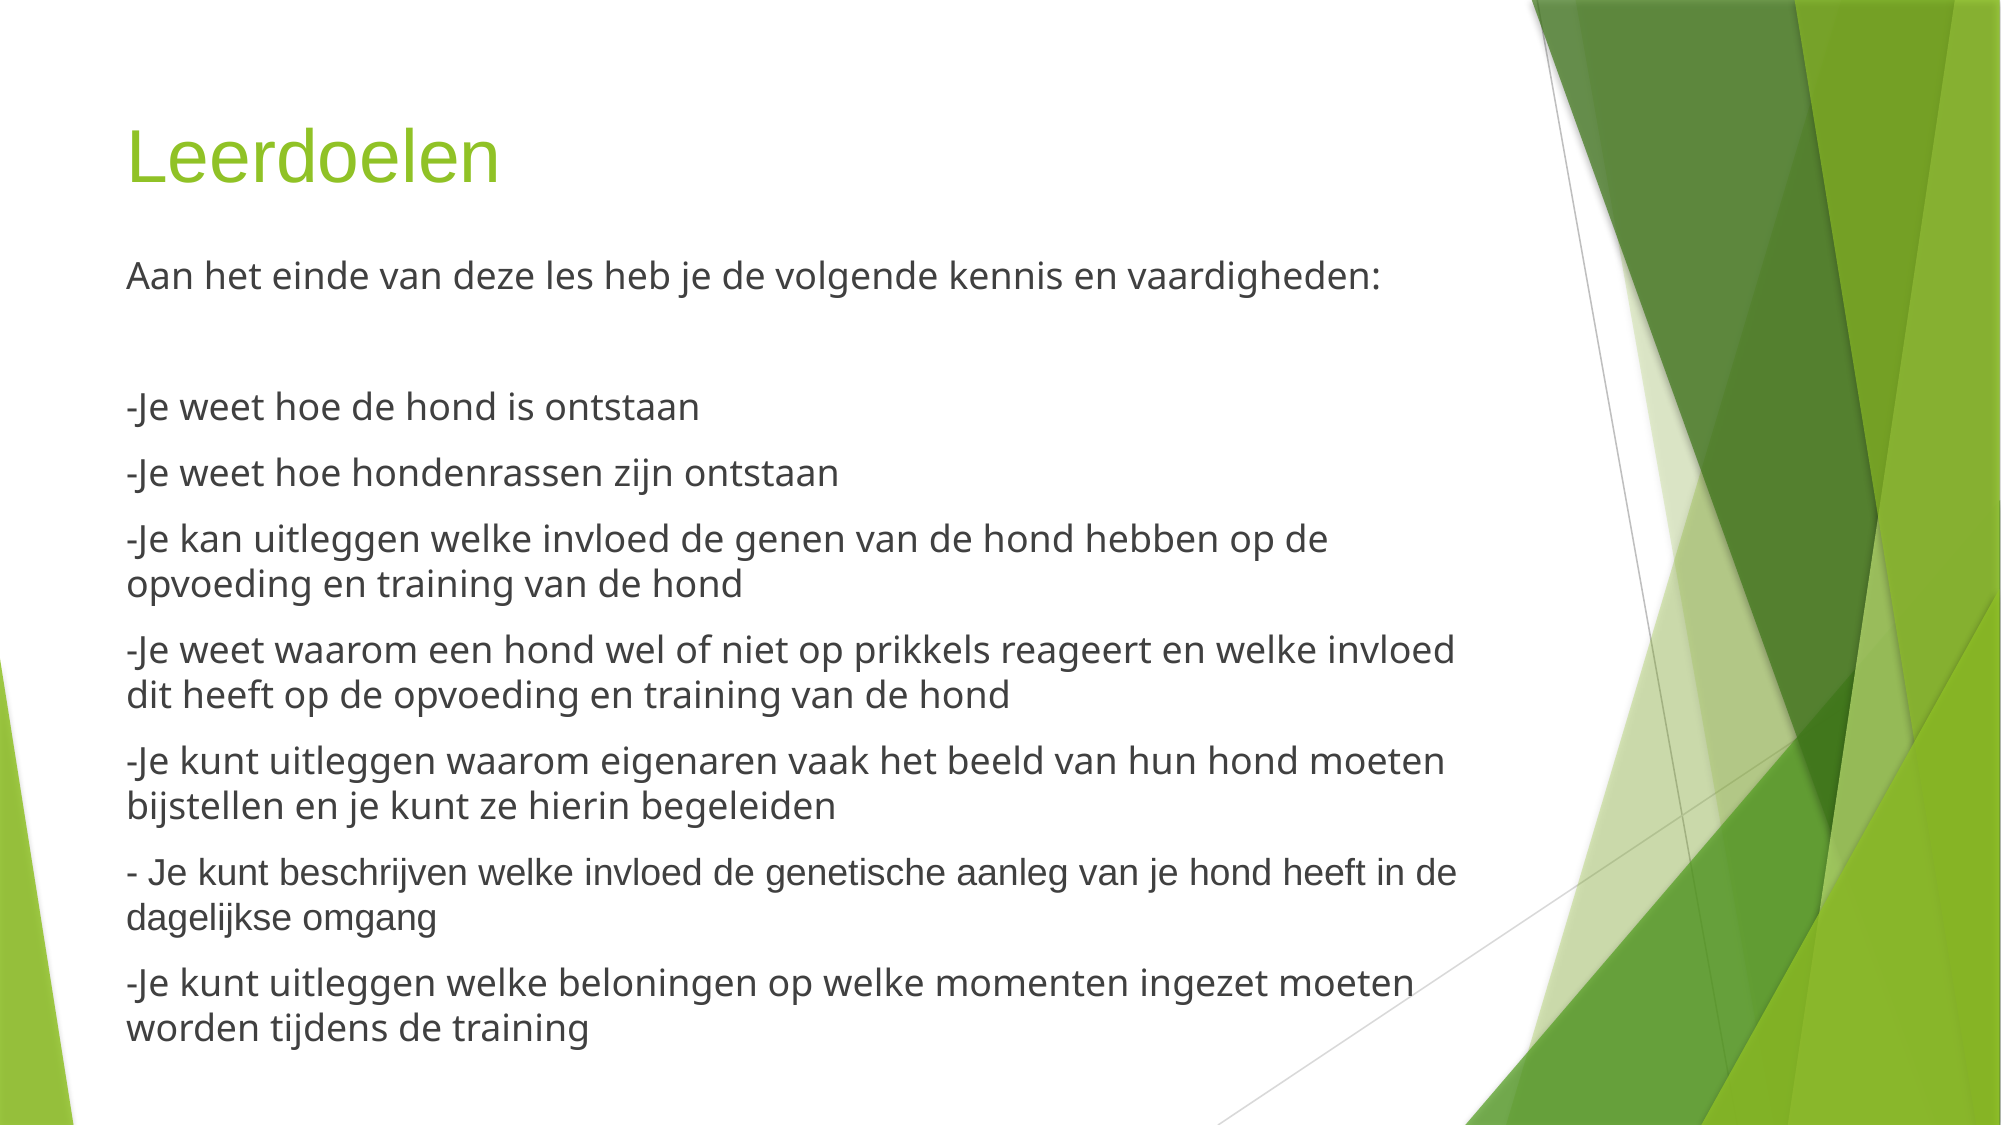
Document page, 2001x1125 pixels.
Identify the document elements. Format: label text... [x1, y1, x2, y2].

list Aan het einde van deze les heb je de volgende kennis en vaardigheden: -Je weet hoe de hond is ontstaan -Je weet hoe hondenrassen zijn ontstaan -Je kan uitleggen welke invloed de genen van de hond hebben op de opvoeding en training van de hond -Je weet waarom een hond wel of niet op prikkels reageert en welke invloed dit heeft op de opvoeding en training van de hond -Je kunt uitleggen waarom eigenaren vaak het beeld van hun hond moeten bijstellen en je kunt ze hierin begeleiden - Je kunt beschrijven welke invloed de genetische aanleg van je hond heeft in de dagelijkse omgang -Je kunt uitleggen welke beloningen op welke momenten ingezet moeten worden tijdens de training [111, 244, 1522, 1085]
title Leerdoelen [111, 99, 1522, 244]
